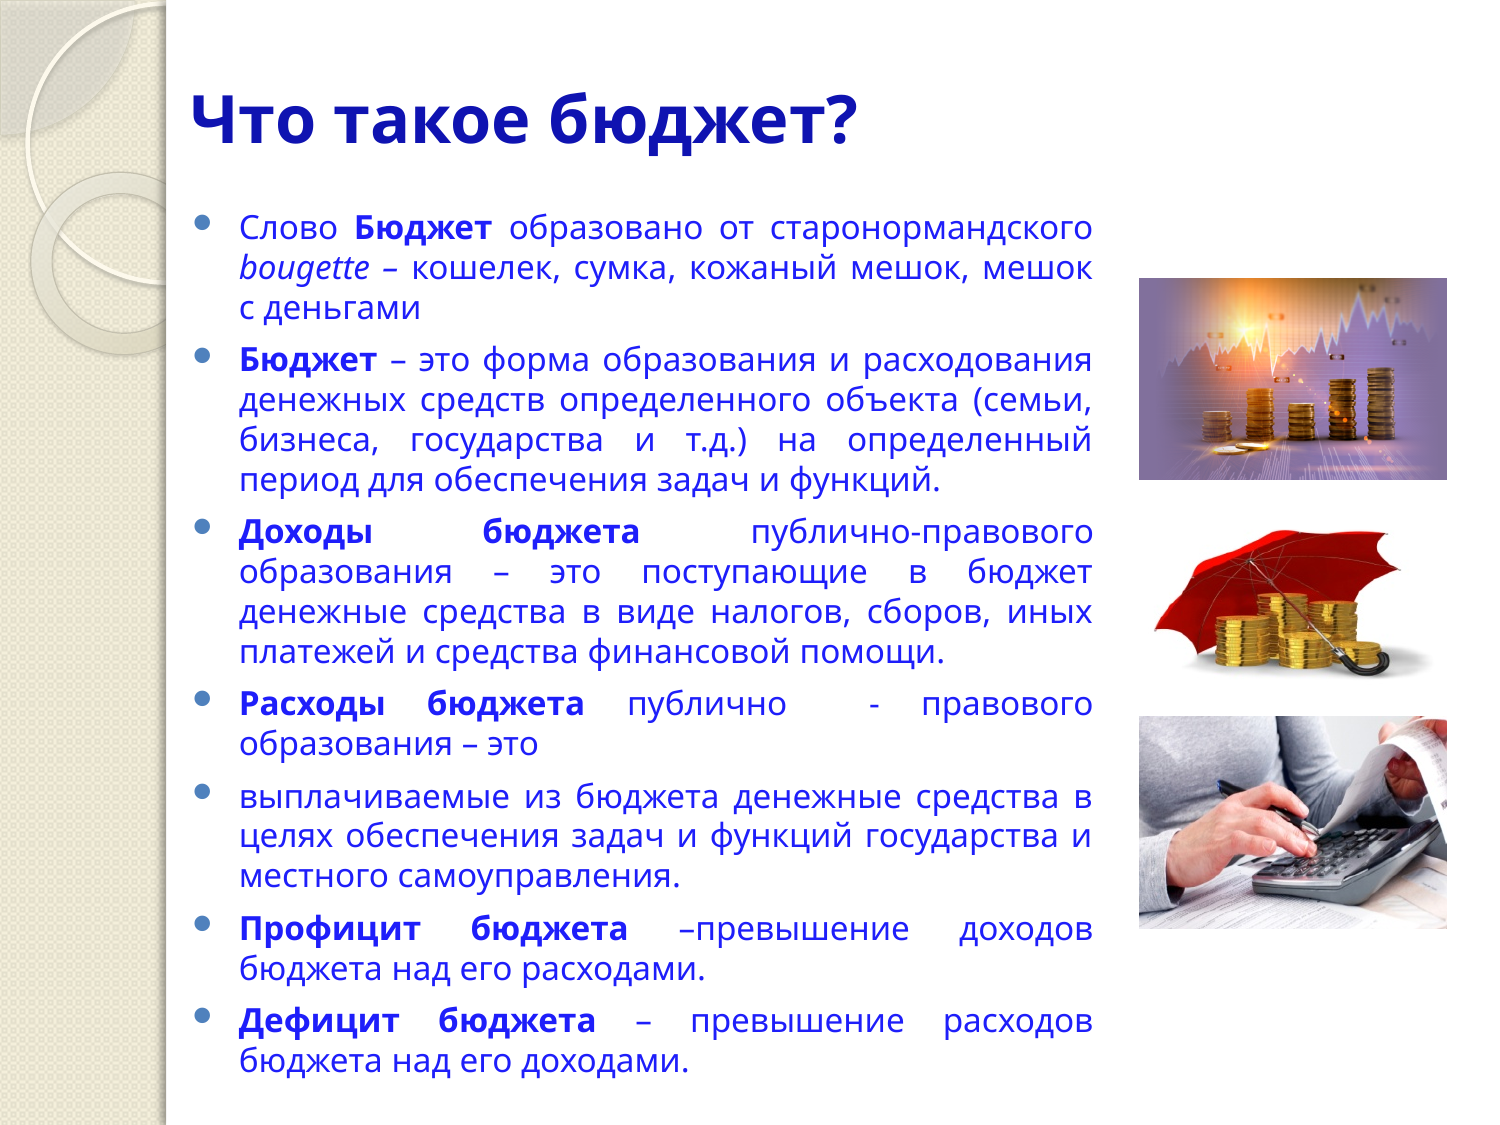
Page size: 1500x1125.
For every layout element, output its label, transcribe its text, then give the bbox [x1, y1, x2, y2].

list Слово Бюджет образовано от старонормандского bougette – кошелек, сумка, кожаный мешок, мешок с деньгами Бюджет – это форма образования и расходования денежных средств определенного объекта (семьи, бизнеса, государства и т.д.) на определенный период для обеспечения задач и функций. Доходы бюджета публично-правового образования – это поступающие в бюджет денежные средства в виде налогов, сборов, иных платежей и средства финансовой помощи. Расходы бюджета публично - правового образования – это выплачиваемые из бюджета денежные средства в целях обеспечения задач и функций государства и местного самоуправления. Профицит бюджета –превышение доходов бюджета над его расходами. Дефицит бюджета – превышение расходов бюджета над его доходами. [164, 199, 1109, 1090]
picture [1139, 715, 1448, 929]
title Что такое бюджет? [175, 23, 1500, 211]
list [1139, 278, 1448, 480]
picture [1139, 515, 1448, 692]
